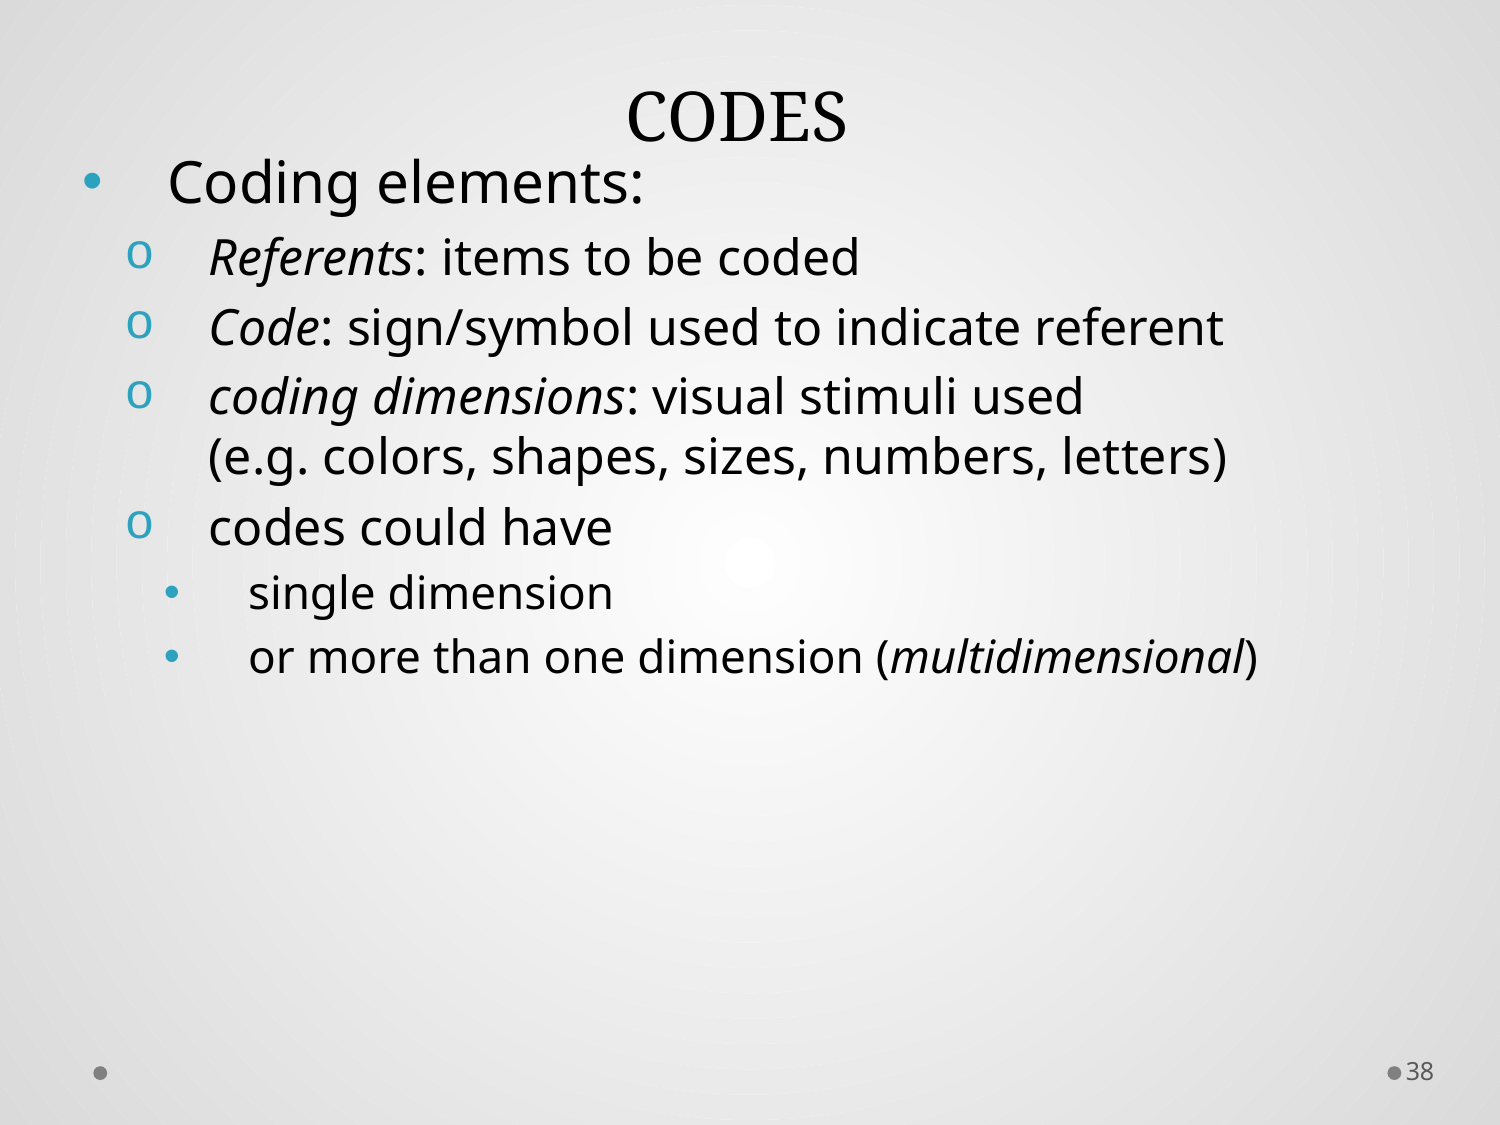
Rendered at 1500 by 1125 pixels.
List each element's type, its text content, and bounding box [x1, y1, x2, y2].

list Coding elements: Referents: items to be coded Code: sign/symbol used to indicate referent coding dimensions: visual stimuli used (e.g. colors, shapes, sizes, numbers, letters) codes could have single dimension or more than one dimension (multidimensional) [50, 137, 1400, 1113]
slide_number 38 [1401, 1042, 1494, 1103]
title CODES [62, 62, 1413, 163]
